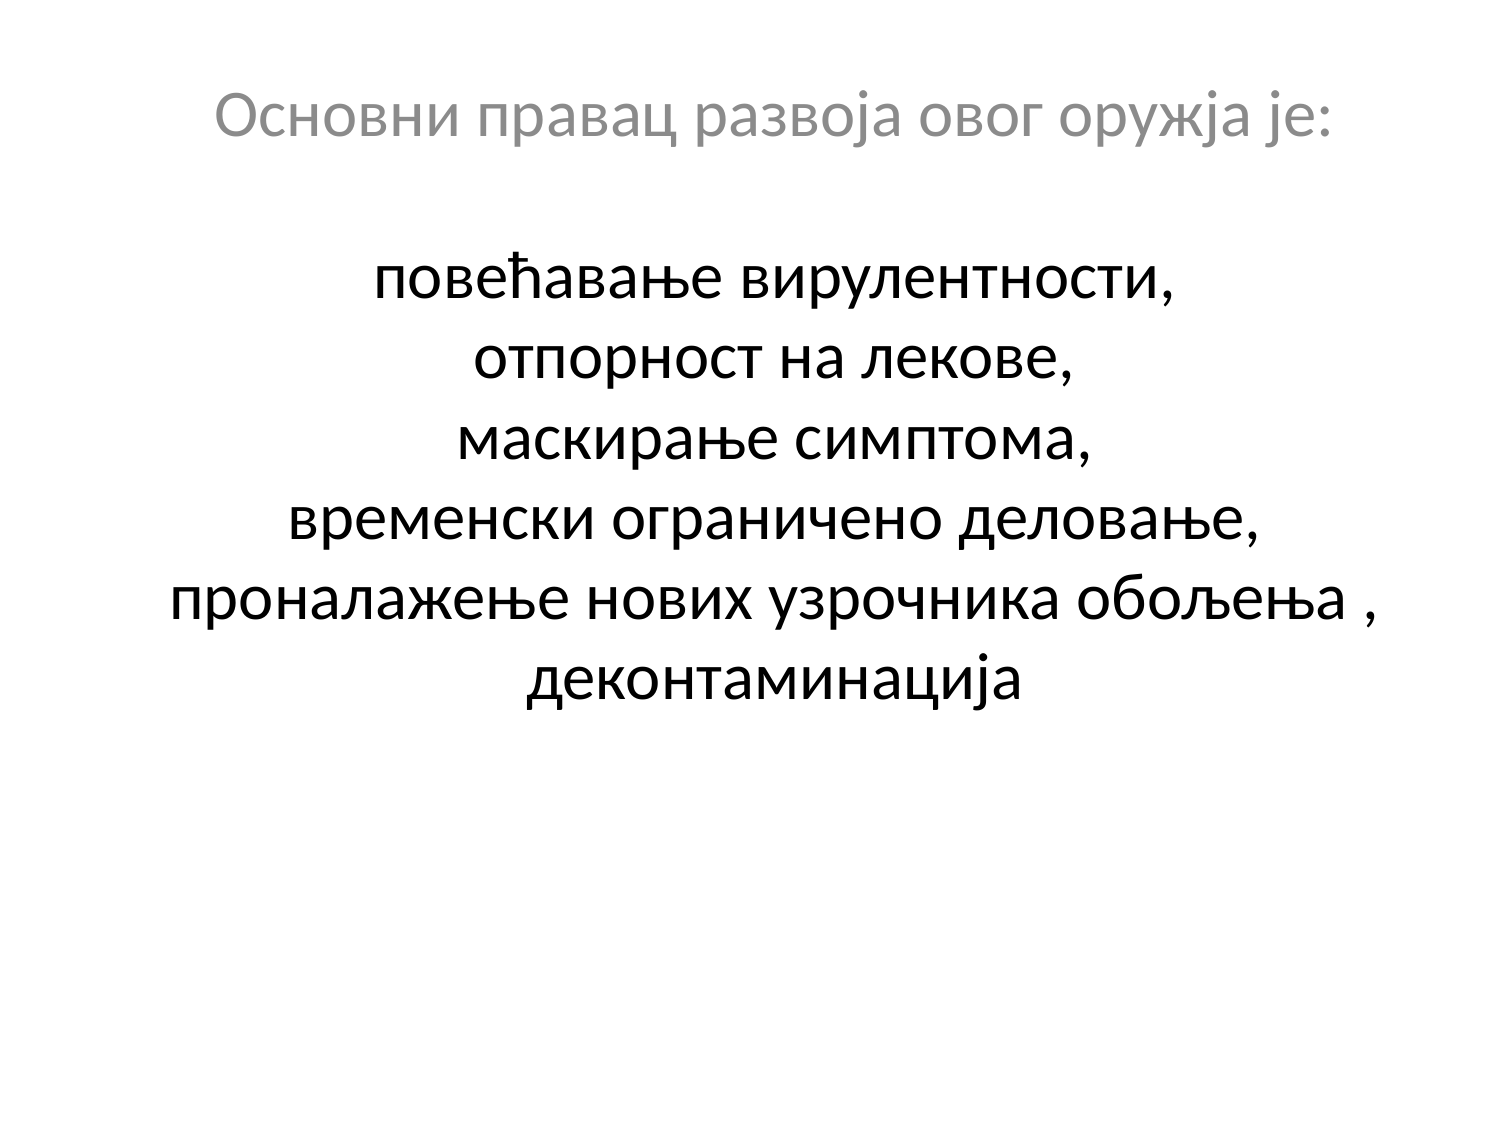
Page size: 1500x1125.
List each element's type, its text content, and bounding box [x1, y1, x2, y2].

title повећавање вирулентности, отпорност на лекове, маскирање симптома, временски ограничено деловање, проналажење нових узрочника обољења , деконтаминација [112, 225, 1438, 825]
subtitle Основни правац развоја овог оружја је: [112, 62, 1438, 225]
